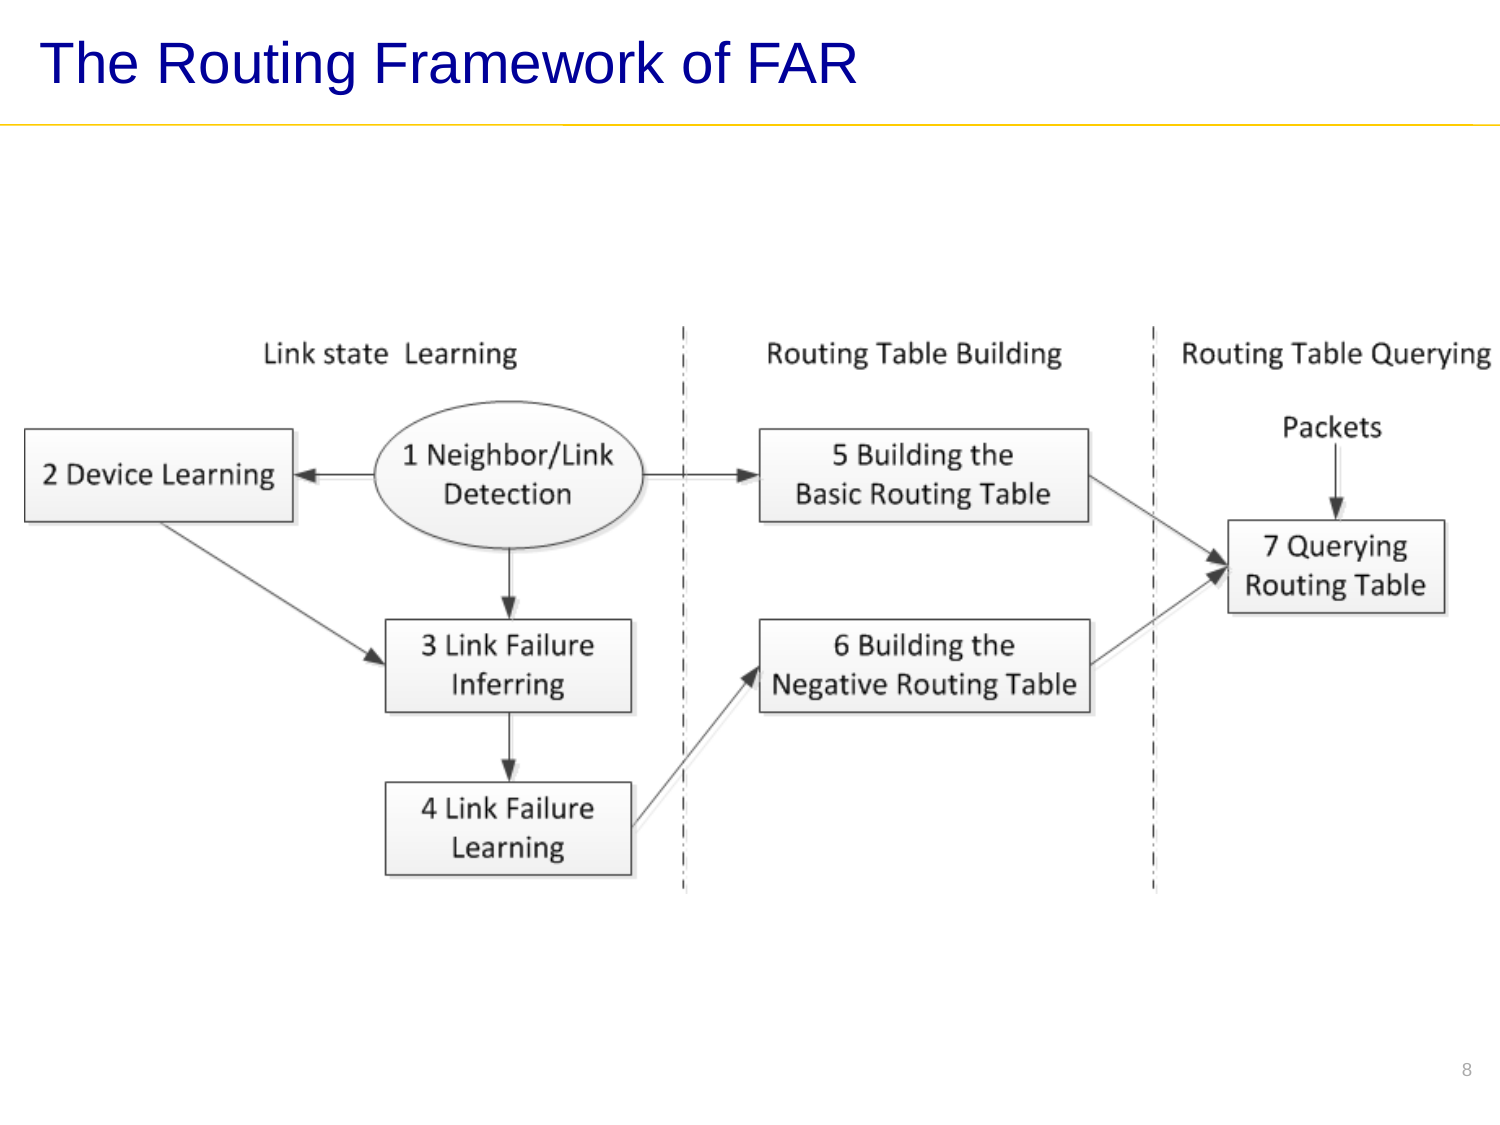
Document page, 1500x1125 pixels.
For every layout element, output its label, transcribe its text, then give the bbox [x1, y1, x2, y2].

slide_number 8 [1446, 1049, 1500, 1088]
picture [24, 326, 1500, 894]
title The Routing Framework of FAR [24, 23, 1288, 106]
